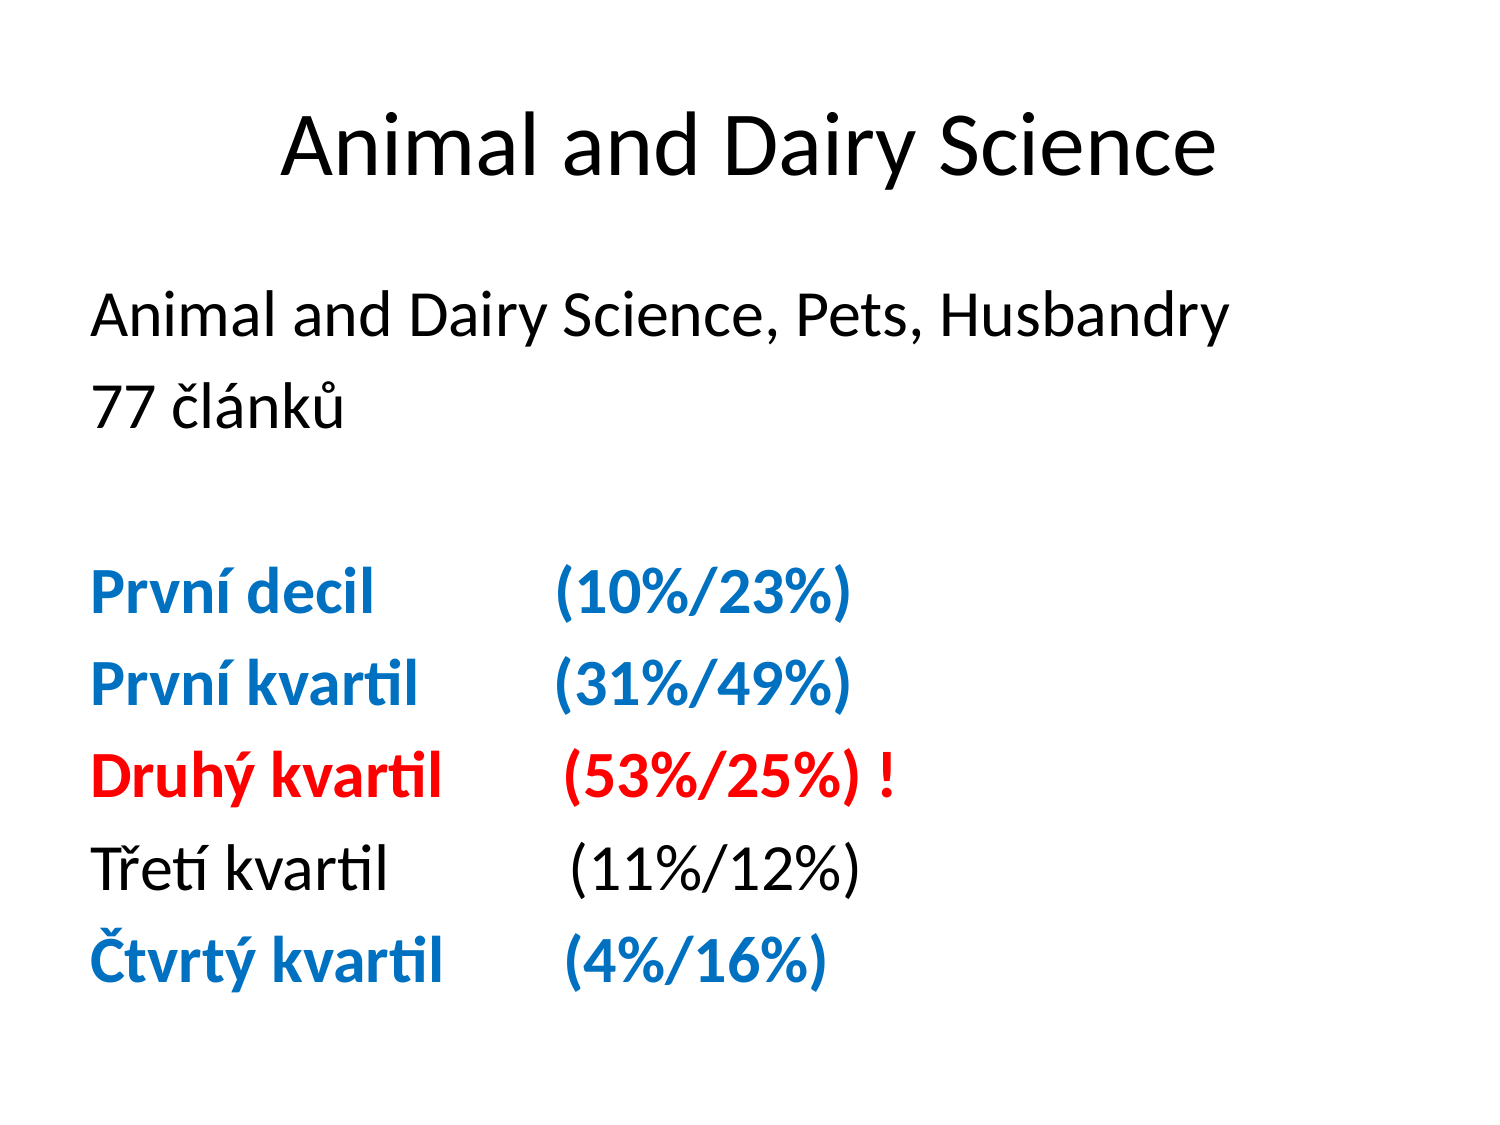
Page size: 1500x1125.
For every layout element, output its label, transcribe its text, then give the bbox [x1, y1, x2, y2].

title Animal and Dairy Science [75, 45, 1425, 233]
list Animal and Dairy Science, Pets, Husbandry 77 článků První decil (10%/23%) První kvartil (31%/49%) Druhý kvartil (53%/25%) ! Třetí kvartil (11%/12%) Čtvrtý kvartil (4%/16%) [75, 262, 1425, 1005]
